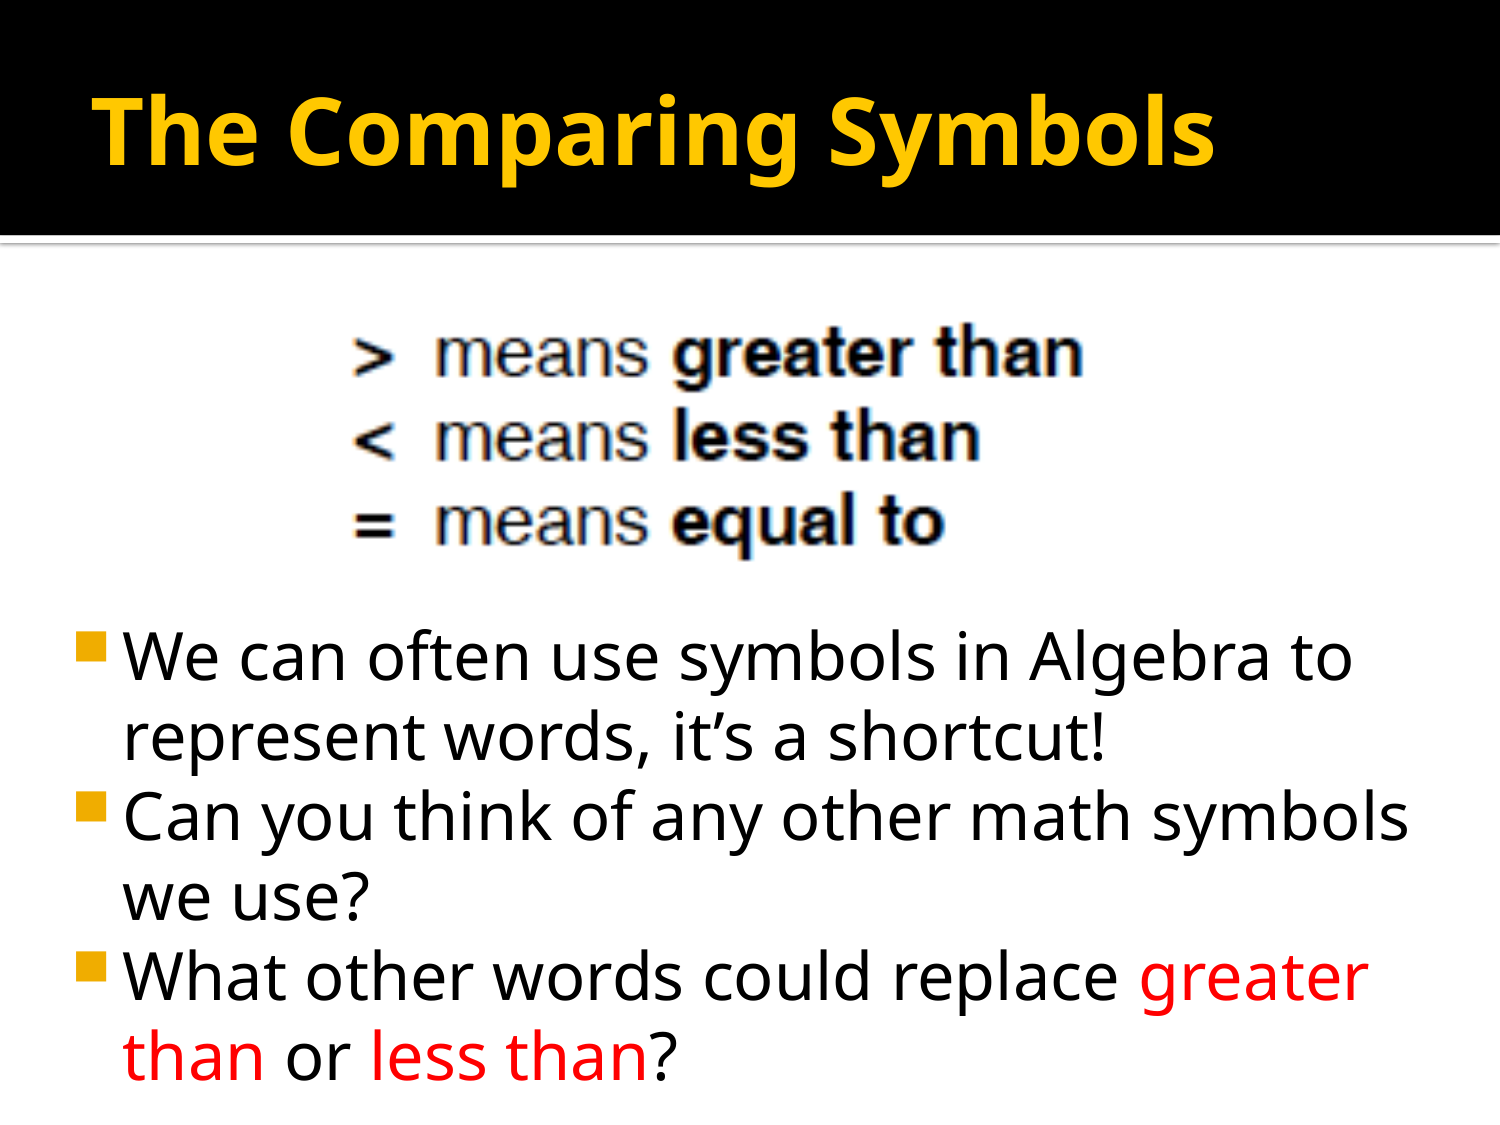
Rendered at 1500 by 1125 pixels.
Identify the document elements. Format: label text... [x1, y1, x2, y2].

list We can often use symbols in Algebra to represent words, it’s a shortcut! Can you think of any other math symbols we use? What other words could replace greater than or less than? [41, 598, 1459, 1125]
picture [274, 263, 1156, 600]
title The Comparing Symbols [75, 25, 1425, 231]
